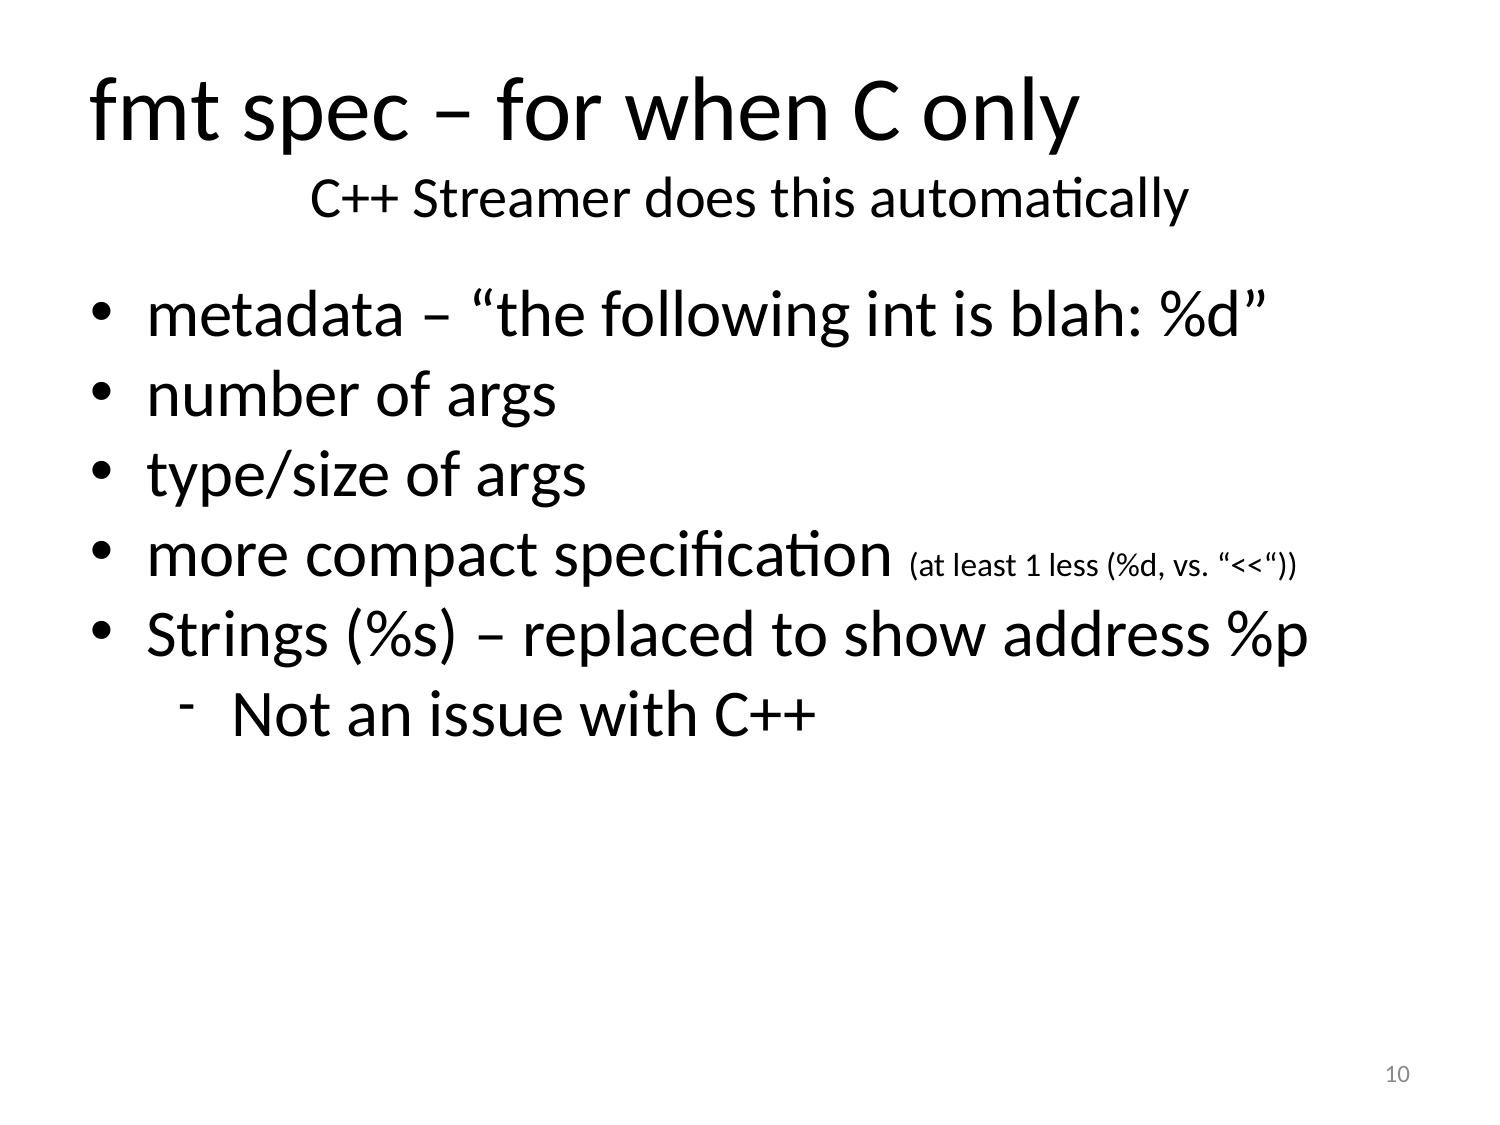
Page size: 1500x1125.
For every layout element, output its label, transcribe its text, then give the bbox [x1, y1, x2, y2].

text_box fmt spec – for when C only C++ Streamer does this automatically [75, 45, 1425, 233]
text_box <number> [1074, 1042, 1425, 1103]
text_box metadata – “the following int is blah: %d” number of args type/size of args more compact specification (at least 1 less (%d, vs. “<<“)) Strings (%s) – replaced to show address %p Not an issue with C++ [75, 262, 1425, 1005]
